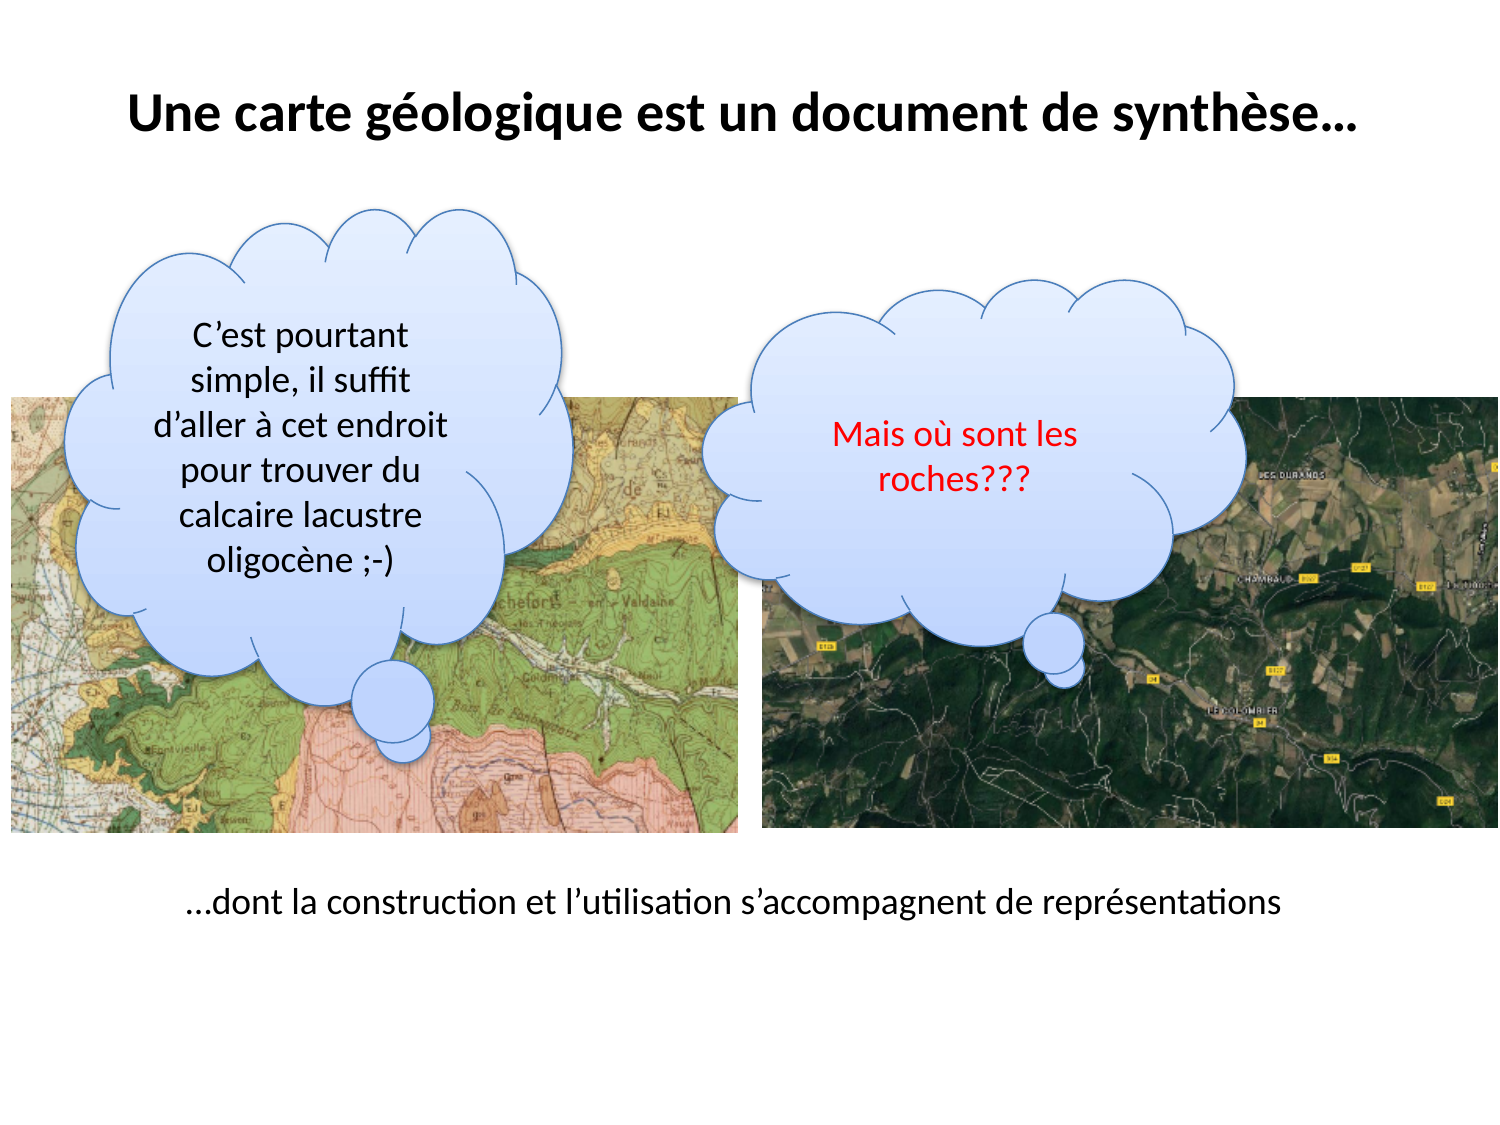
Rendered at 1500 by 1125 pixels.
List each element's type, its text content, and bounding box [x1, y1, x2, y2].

text_box Mais où sont les roches??? [742, 279, 1235, 580]
title Une carte géologique est un document de synthèse… [75, 45, 1425, 256]
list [762, 396, 1498, 828]
text_box …dont la construction et l’utilisation s’accompagnent de représentations [171, 869, 1341, 930]
text_box C’est pourtant simple, il suffit d’aller à cet endroit pour trouver du calcaire lacustre oligocène ;-) [77, 208, 563, 395]
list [11, 396, 738, 833]
